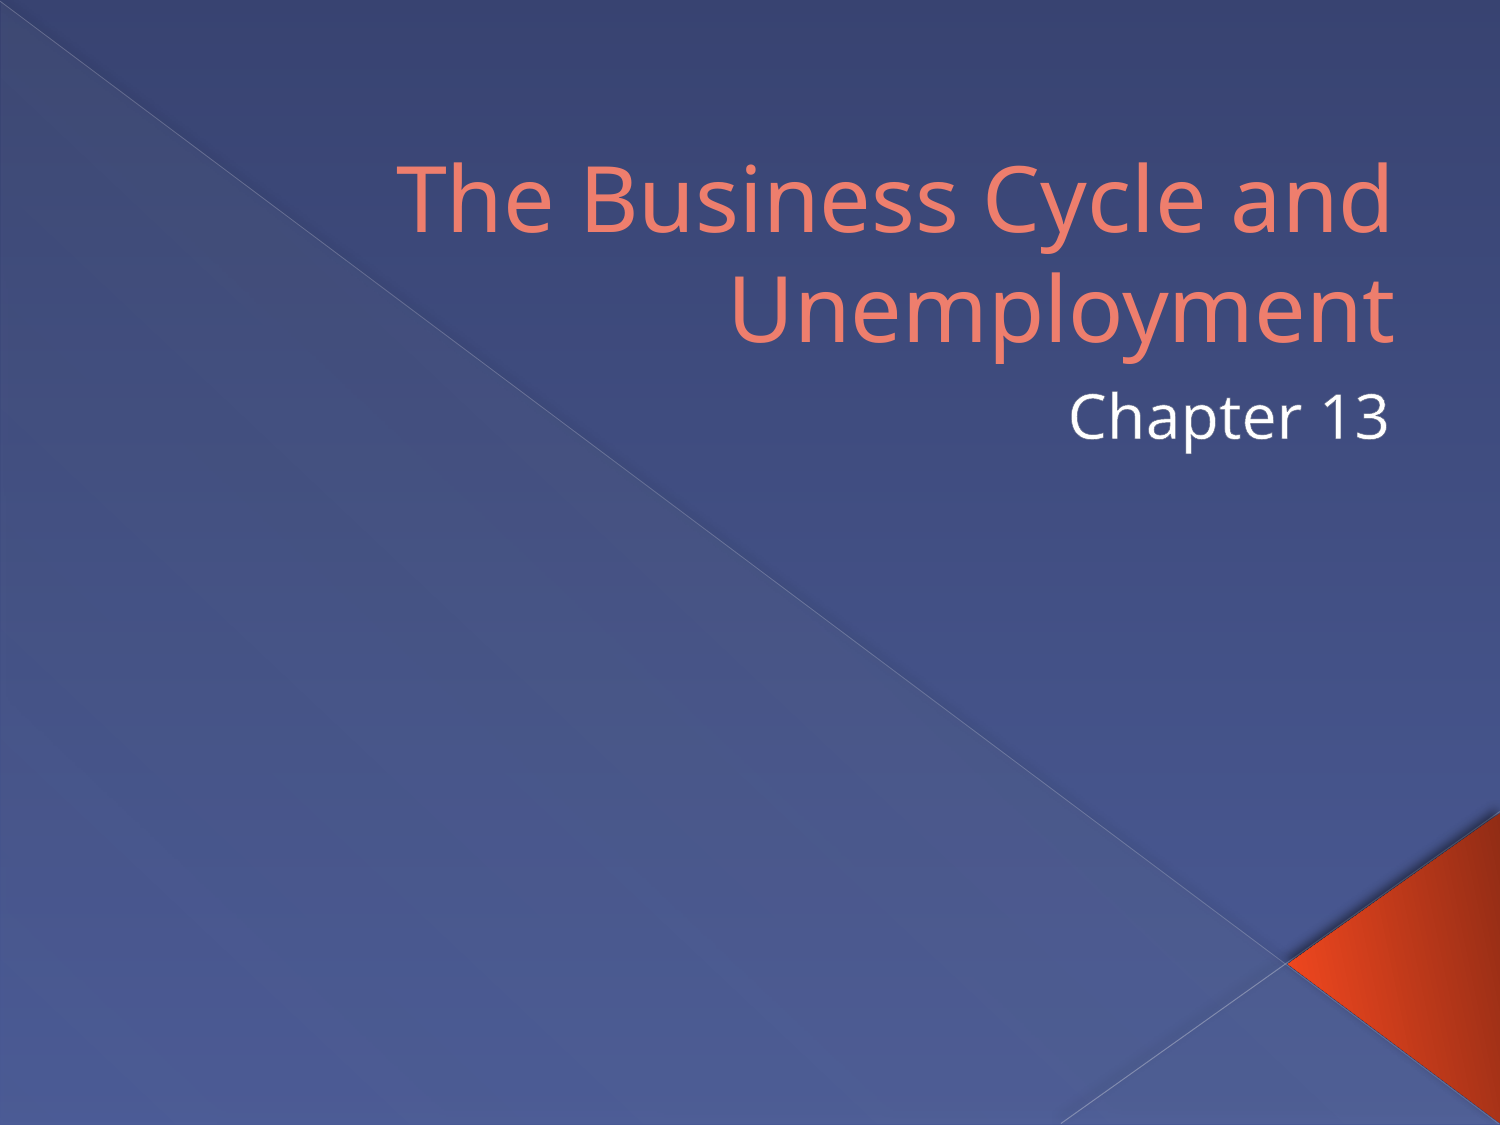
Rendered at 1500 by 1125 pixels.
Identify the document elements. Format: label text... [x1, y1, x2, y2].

subtitle Chapter 13 [88, 369, 1412, 657]
title The Business Cycle and Unemployment [88, 127, 1412, 369]
